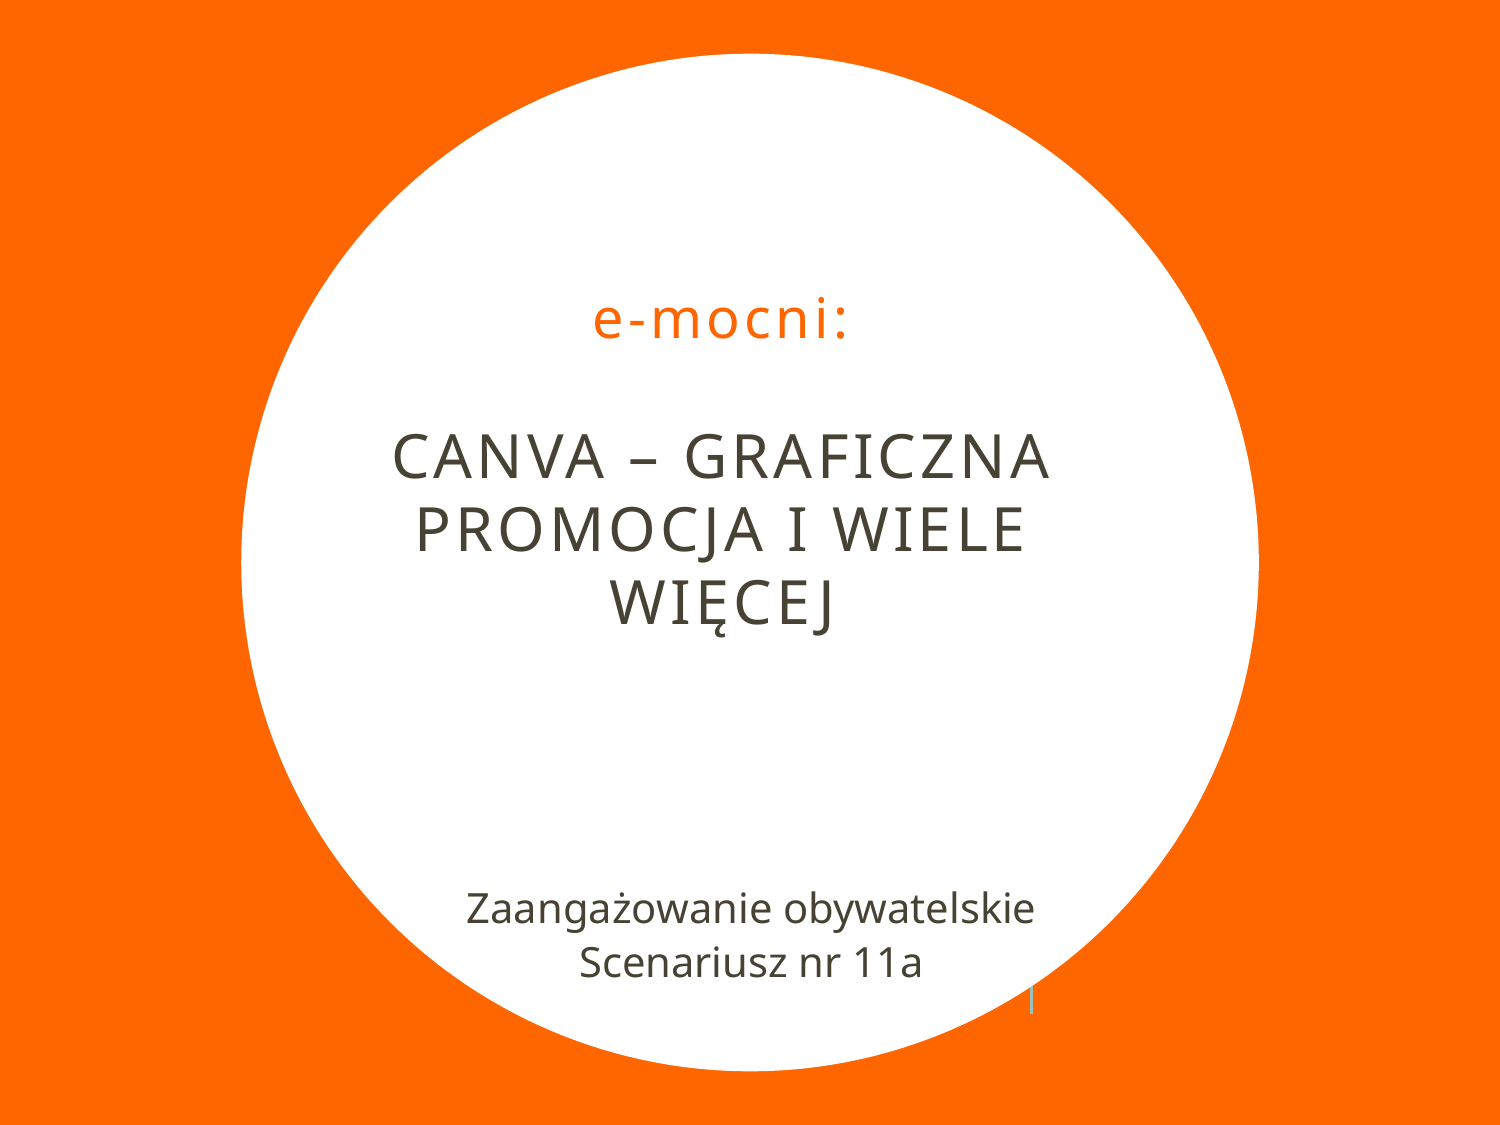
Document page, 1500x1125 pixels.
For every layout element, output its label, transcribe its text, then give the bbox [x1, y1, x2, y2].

subtitle Zaangażowanie obywatelskie Scenariusz nr 11a [241, 626, 1262, 1024]
title e-mocni: canva – graficzna promocja i wiele więcej [304, 273, 1141, 626]
